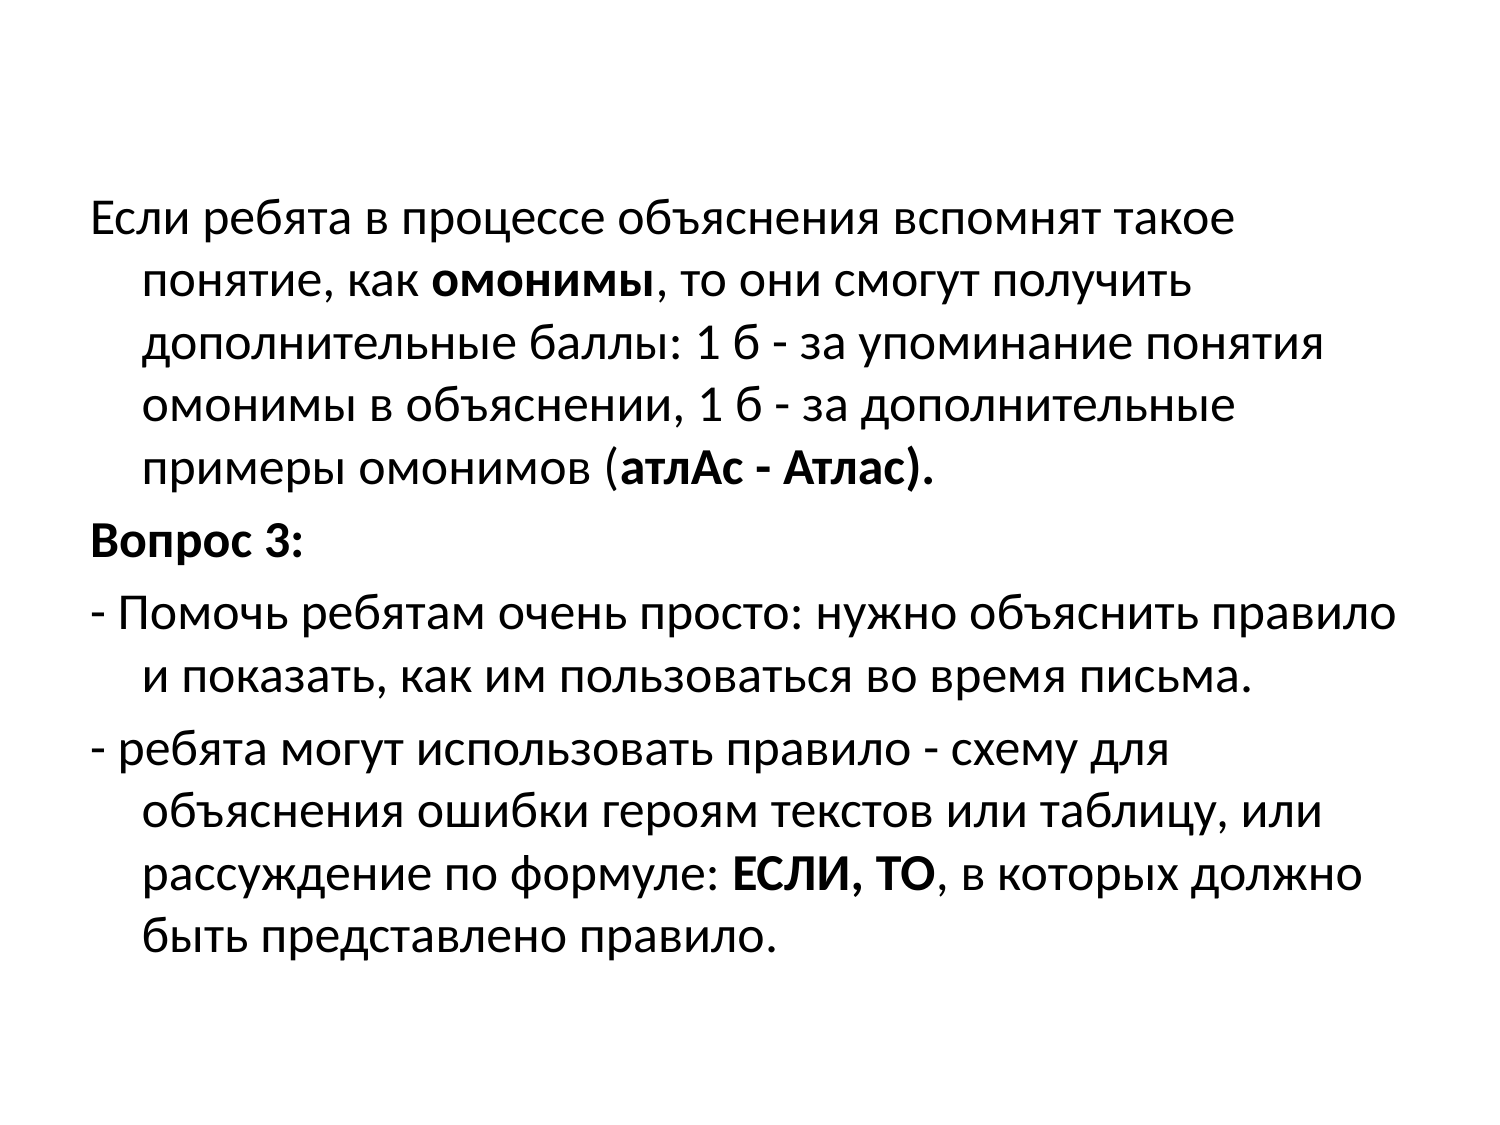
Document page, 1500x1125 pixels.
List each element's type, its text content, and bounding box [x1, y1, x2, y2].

list Если ребята в процессе объяснения вспомнят такое понятие, как омонимы, то они смогут получить дополнительные баллы: 1 б - за упоминание понятия омонимы в объяснении, 1 б - за дополнительные примеры омонимов (атлАс - Атлас). Вопрос 3: - Помочь ребятам очень просто: нужно объяснить правило и показать, как им пользоваться во время письма. - ребята могут использовать правило - схему для объяснения ошибки героям текстов или таблицу, или рассуждение по формуле: ЕСЛИ, ТО, в которых должно быть представлено правило. [75, 174, 1425, 1005]
